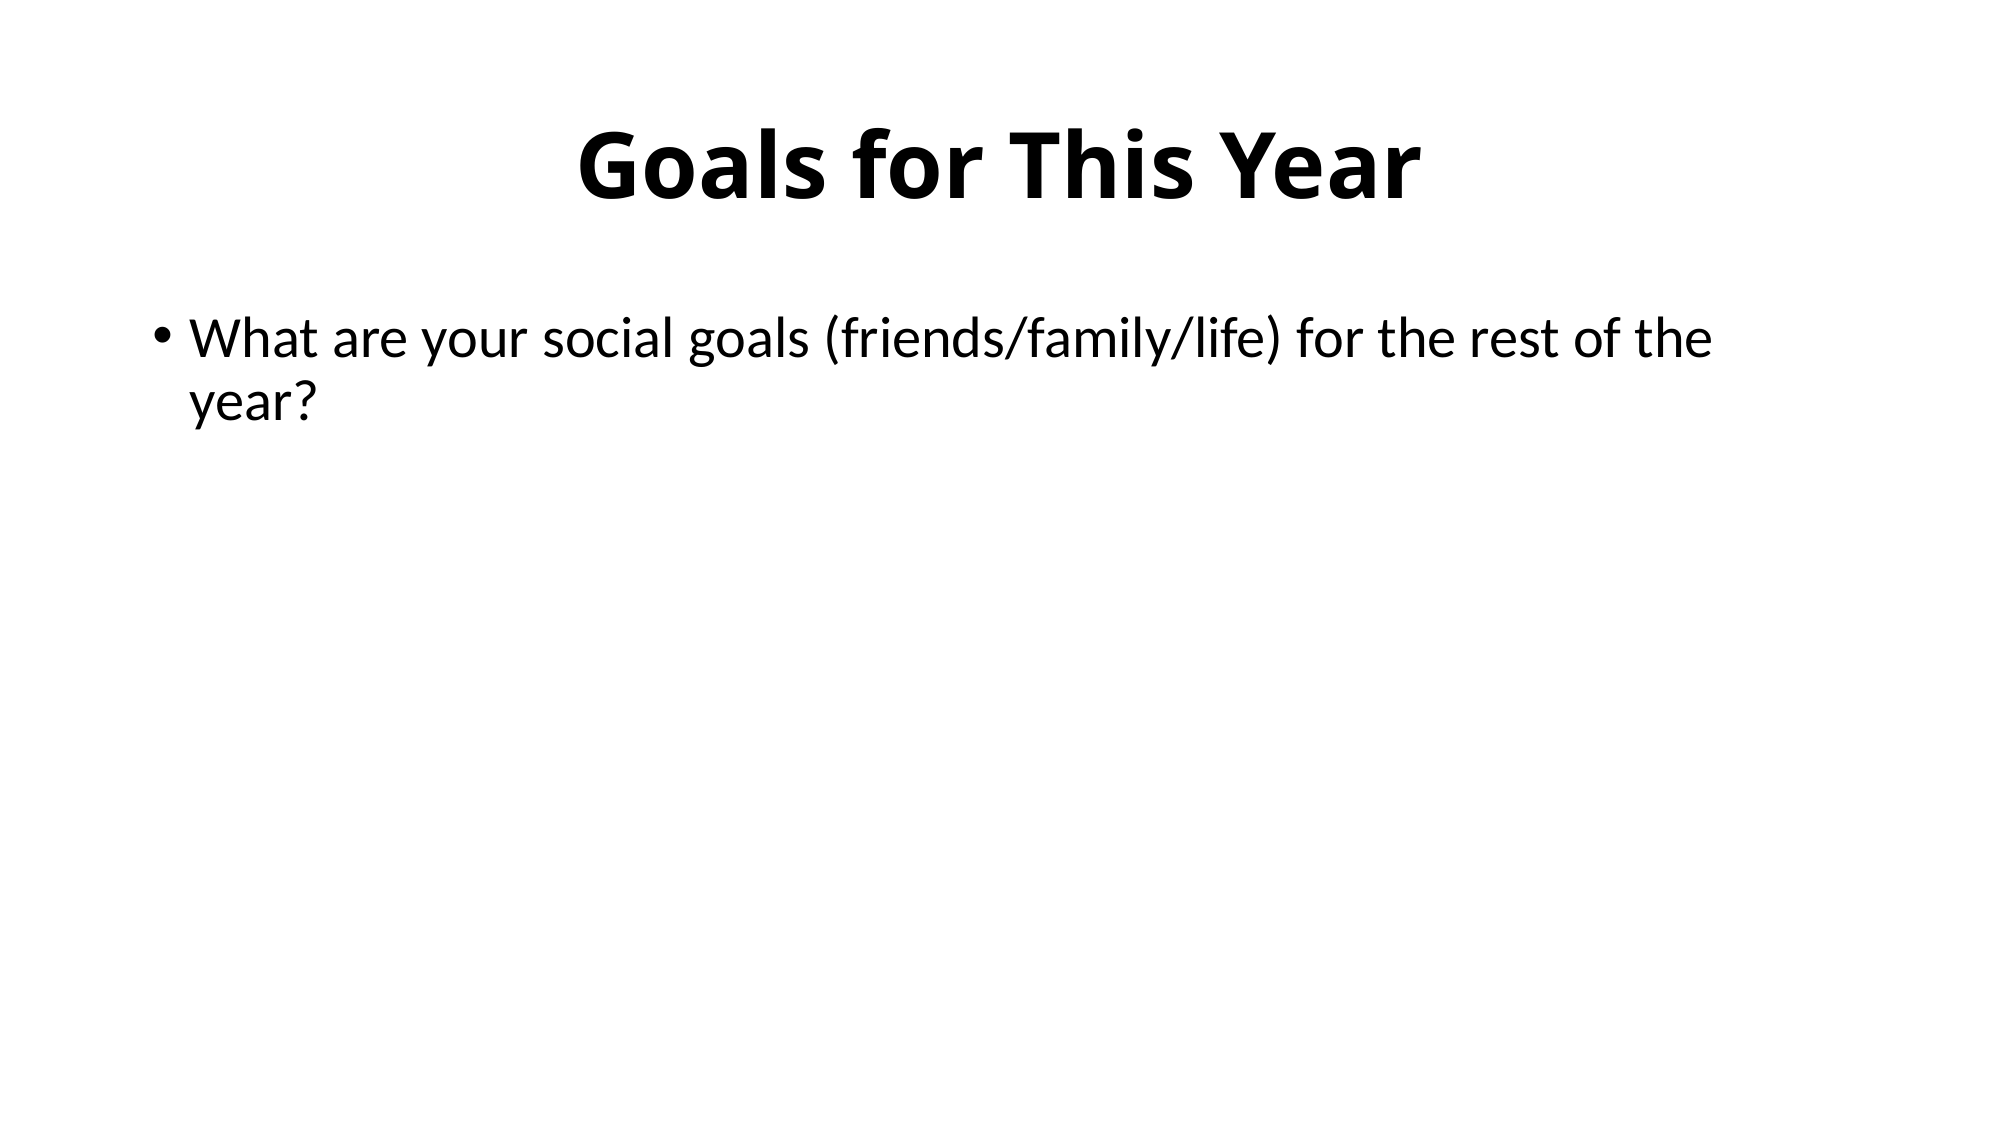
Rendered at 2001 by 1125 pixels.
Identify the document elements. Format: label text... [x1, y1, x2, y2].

title Goals for This Year [137, 59, 1863, 278]
list What are your social goals (friends/family/life) for the rest of the year? [137, 299, 1863, 1014]
